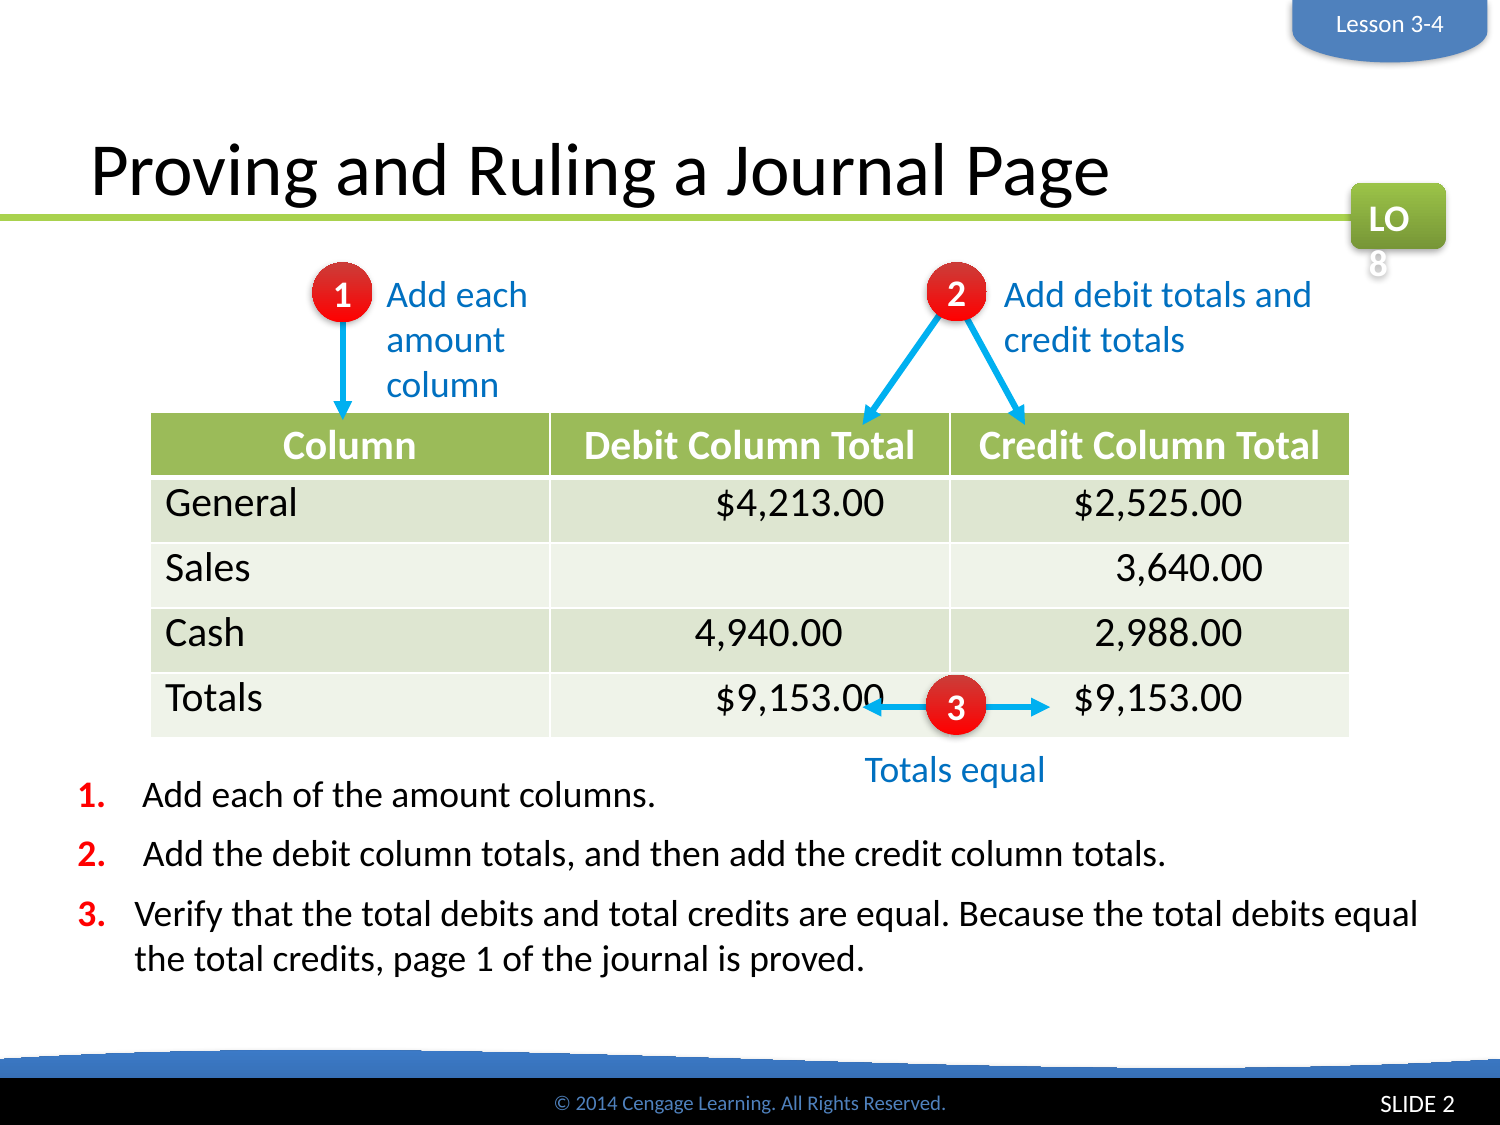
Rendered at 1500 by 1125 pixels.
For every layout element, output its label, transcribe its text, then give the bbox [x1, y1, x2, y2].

table_header Debit Column Total [551, 413, 949, 475]
table_cell Cash [151, 609, 549, 672]
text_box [862, 262, 1351, 426]
table_cell $2,525.00 [951, 480, 1349, 542]
title Proving and Ruling a Journal Page [75, 29, 1350, 218]
table_cell $4,213.00 [551, 480, 949, 542]
table_cell $9,153.00 [1063, 674, 1349, 737]
table_header Column [151, 413, 549, 475]
table_cell 4,940.00 [551, 609, 949, 672]
text_box [1292, 0, 1488, 63]
table_header Credit Column Total [951, 434, 1349, 475]
table_cell $9,153.00 [551, 674, 848, 737]
text_box LO8 [1350, 183, 1446, 250]
slide_number SLIDE 2 [1170, 1080, 1470, 1125]
text_box Lesson 3-4 [1321, 0, 1459, 45]
text_box 1. Add each of the amount columns. [62, 762, 1335, 823]
table_cell General [151, 480, 549, 542]
text_box 2. Add the debit column totals, and then add the credit column totals. [62, 821, 1423, 881]
table_cell Totals [151, 674, 549, 737]
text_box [312, 262, 588, 421]
table_cell 2,988.00 [951, 609, 1349, 672]
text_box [849, 674, 1063, 799]
table_cell Sales [151, 544, 549, 607]
table_cell [551, 544, 949, 607]
text_box 3. Verify that the total debits and total credits are equal. Because the total debits equal the total credits, page 1 of the journal is proved. [62, 881, 1463, 987]
table_cell 3,640.00 [951, 544, 1349, 607]
